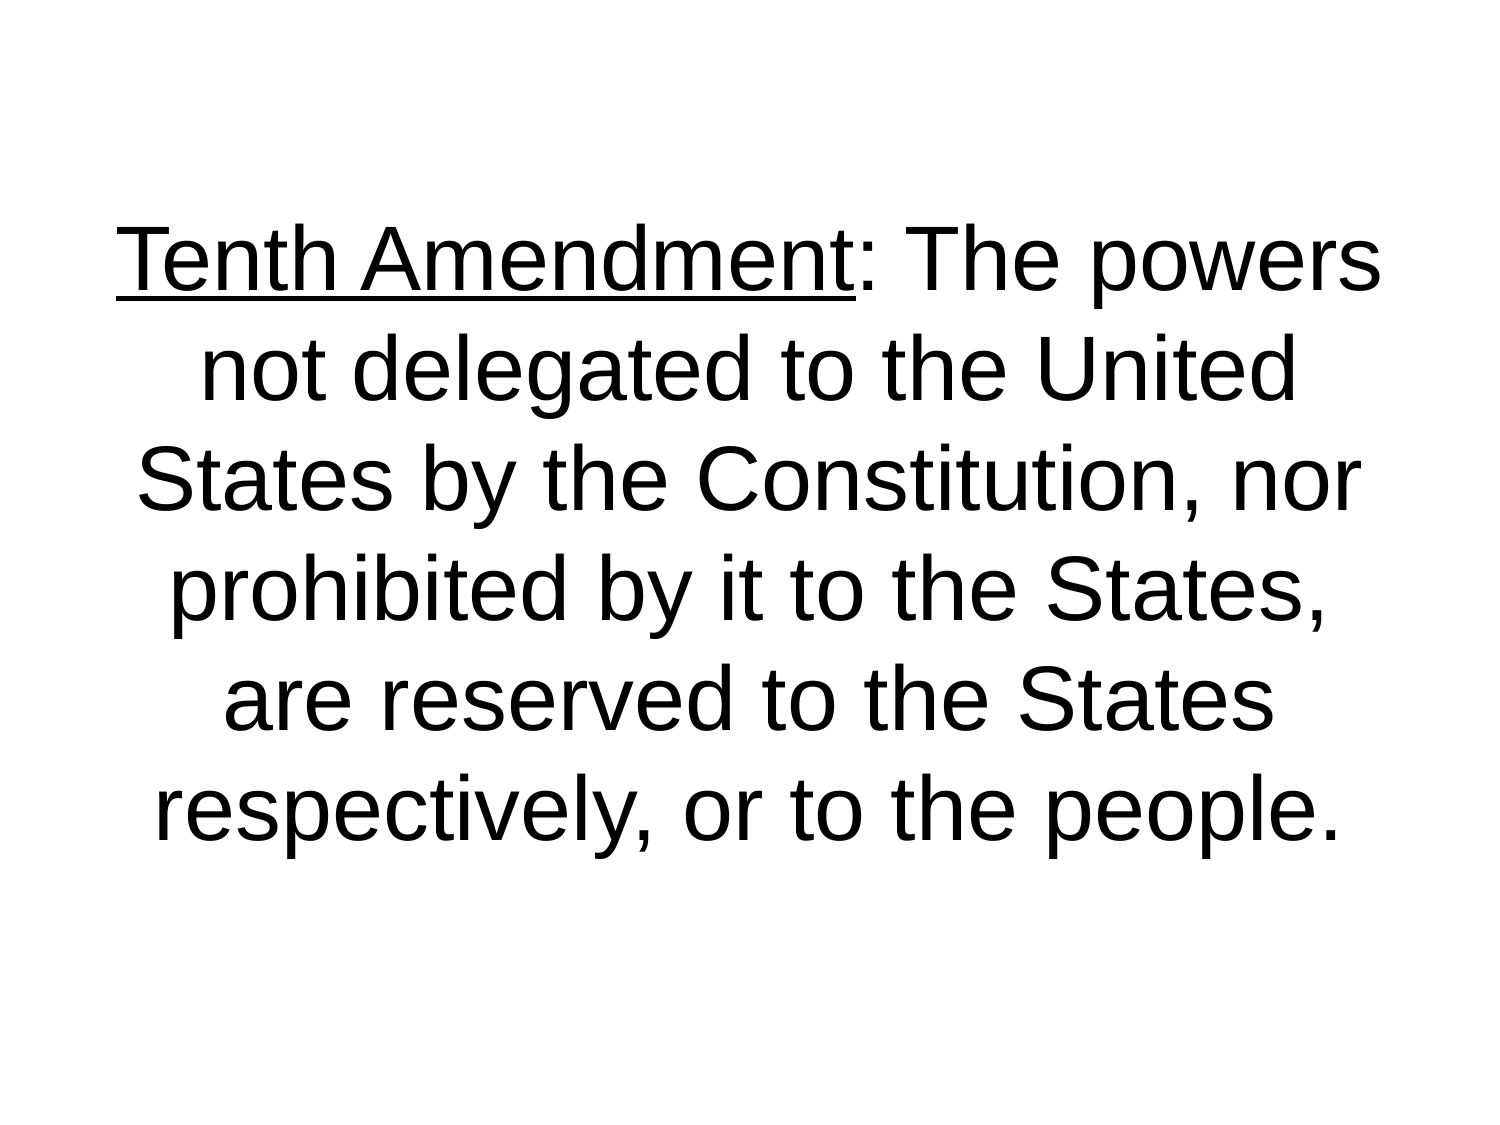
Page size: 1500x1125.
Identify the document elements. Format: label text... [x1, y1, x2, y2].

title Tenth Amendment: The powers not delegated to the United States by the Constitution, nor prohibited by it to the States, are reserved to the States respectively, or to the people. [74, 44, 1426, 1013]
